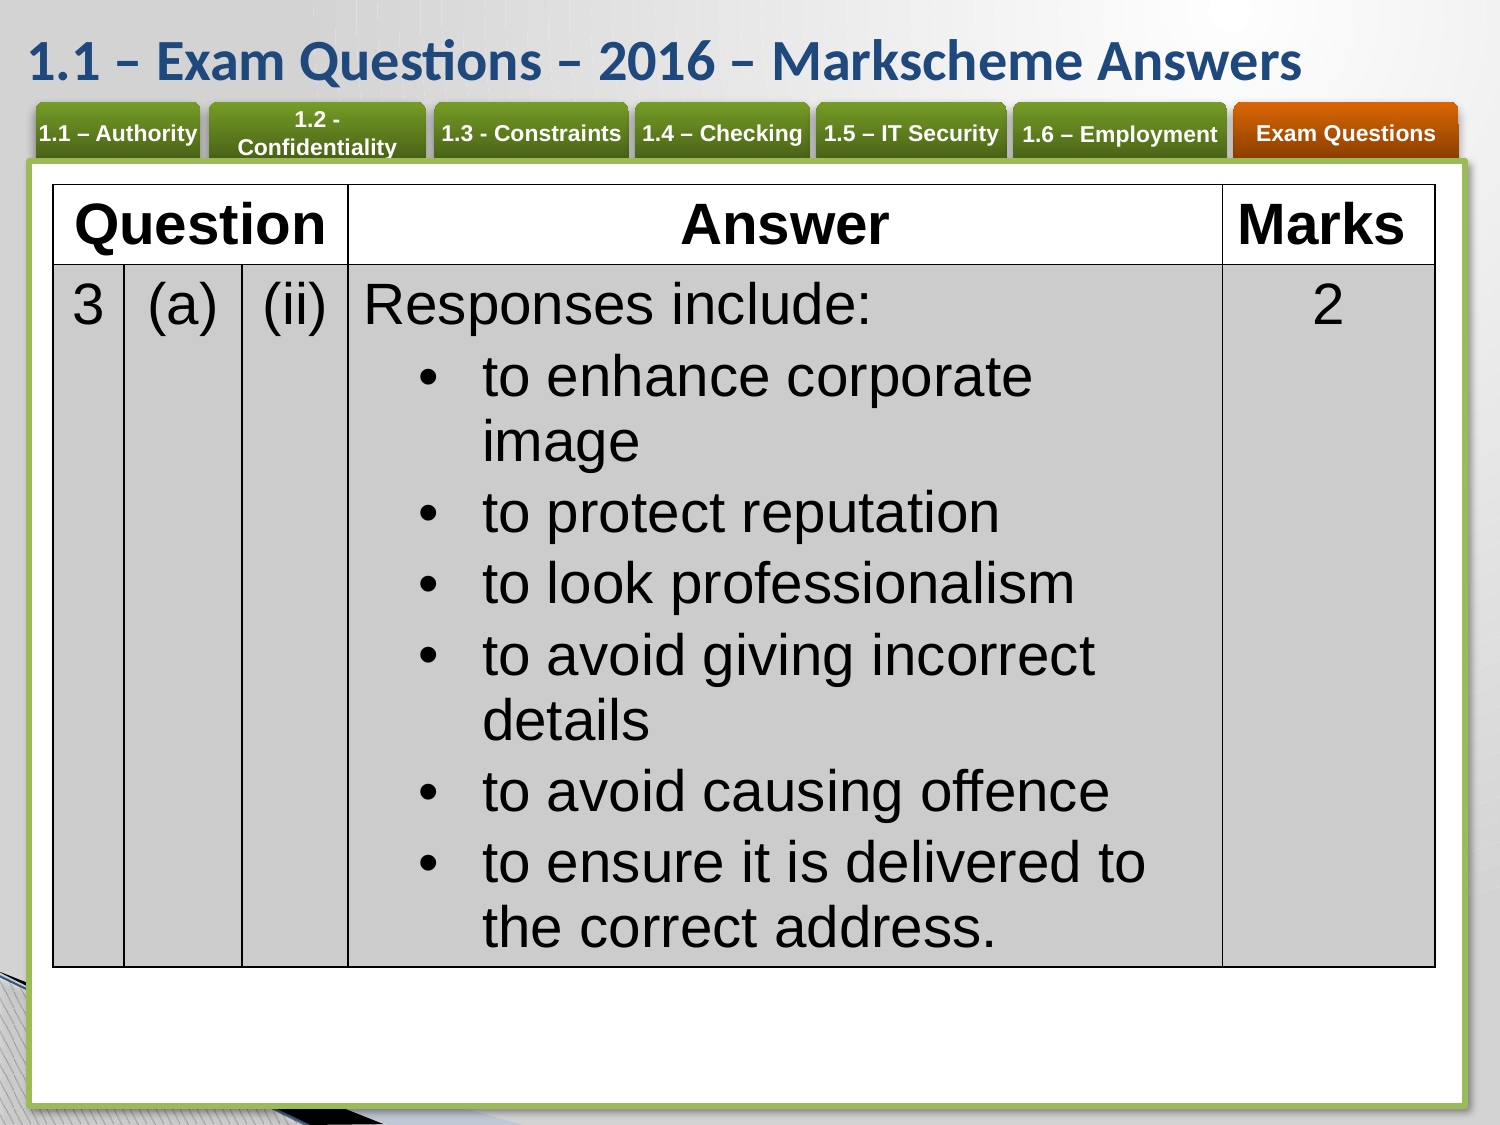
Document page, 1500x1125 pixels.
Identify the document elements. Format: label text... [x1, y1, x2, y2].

title 1.1 – Exam Questions – 2016 – Markscheme Answers [11, 11, 1465, 102]
table_cell 2 [1223, 265, 1434, 966]
picture [281, 1114, 303, 1125]
table_cell (a) [125, 265, 241, 966]
table_header Answer [349, 185, 1222, 264]
table_cell 3 [54, 265, 123, 966]
table_cell Responses include: to enhance corporate image to protect reputation to look professionalism to avoid giving incorrect details to avoid causing offence to ensure it is delivered to the correct address. [349, 265, 1222, 966]
table_cell (ii) [243, 265, 347, 966]
table_header Question [54, 185, 347, 264]
table_header Marks [1223, 185, 1434, 264]
